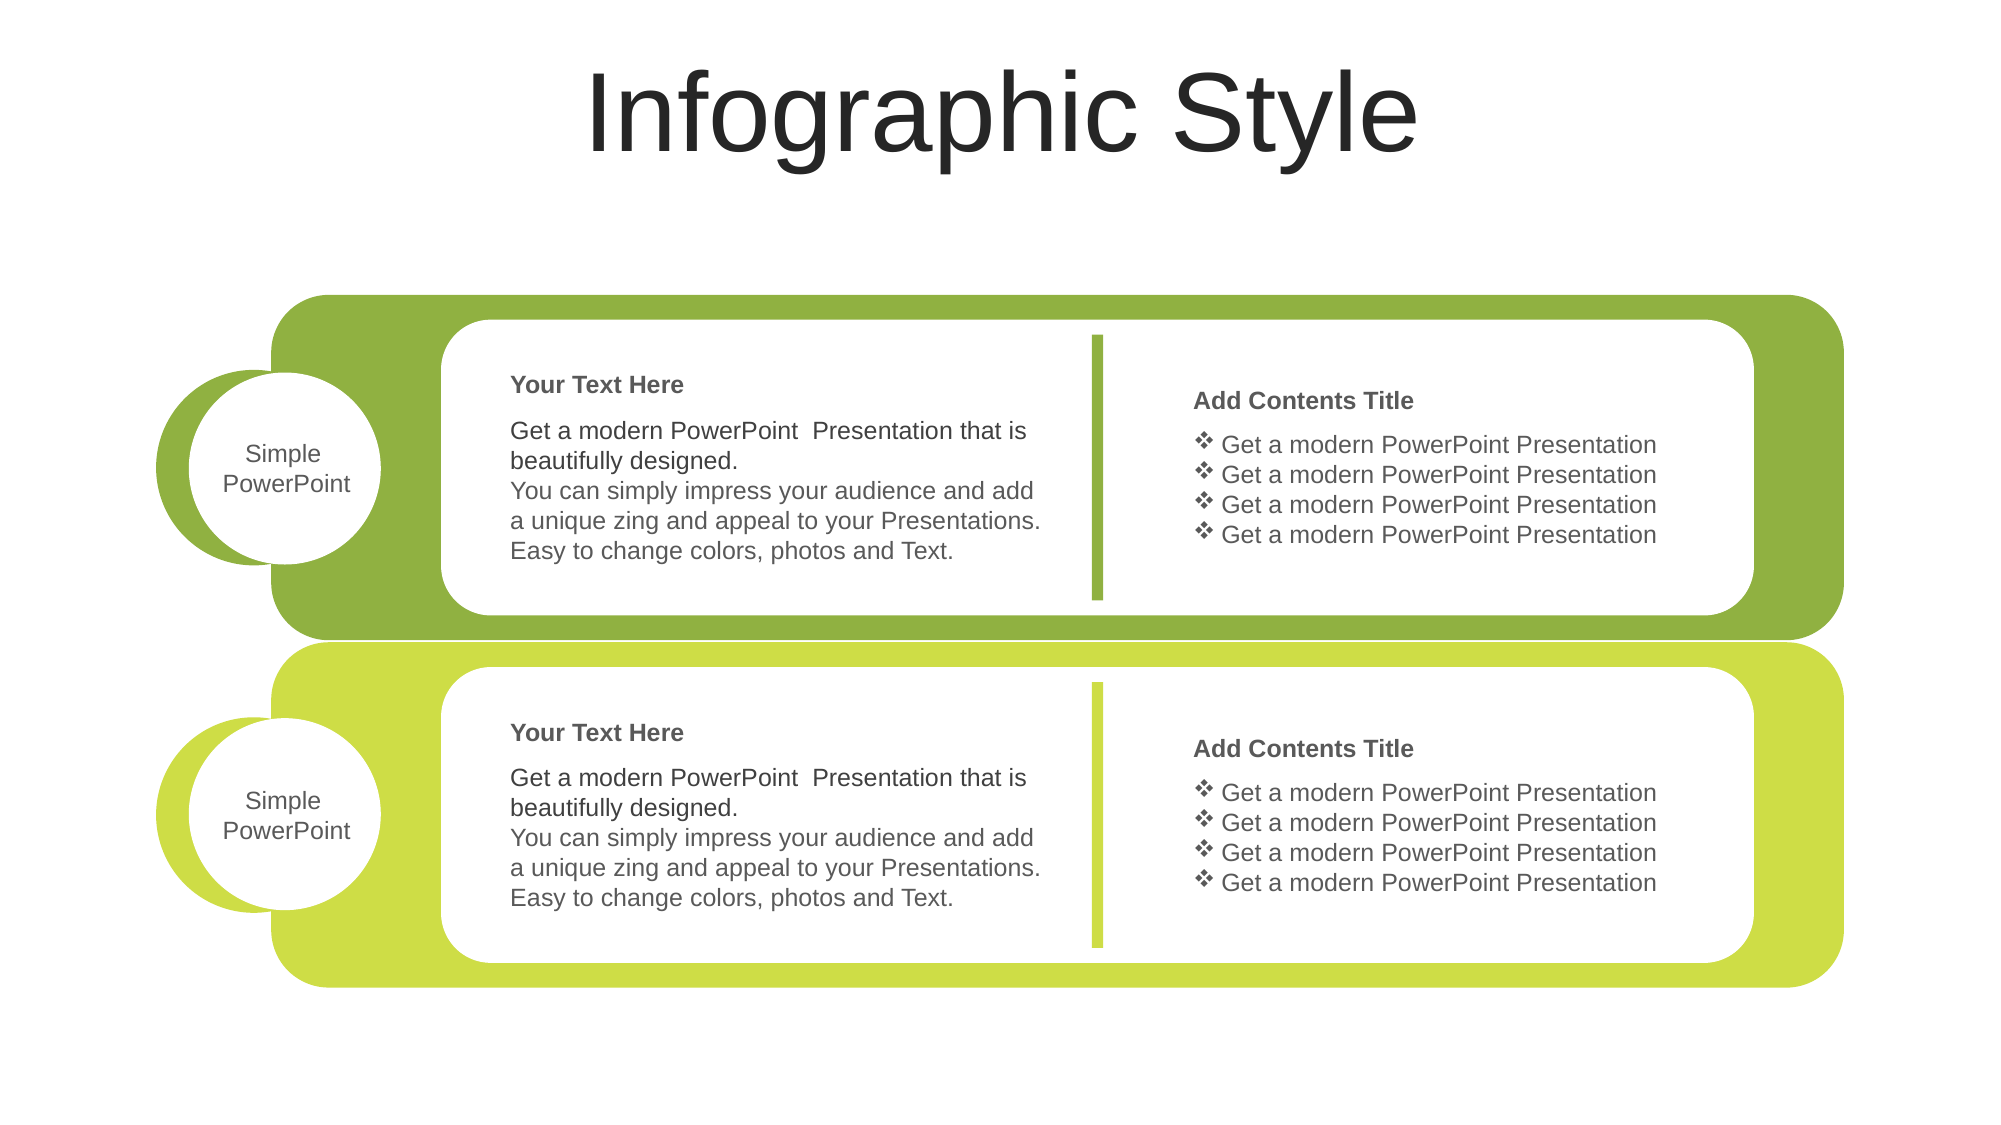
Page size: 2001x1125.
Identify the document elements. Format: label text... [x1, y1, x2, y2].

text_box [440, 666, 1755, 964]
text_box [155, 369, 381, 566]
text_box [1091, 681, 1104, 949]
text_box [495, 708, 1063, 922]
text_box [1178, 377, 1696, 558]
text_box [270, 293, 1845, 641]
text_box [440, 319, 1755, 616]
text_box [155, 717, 381, 913]
text_box [270, 641, 1845, 989]
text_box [495, 361, 1063, 574]
text_box [1091, 334, 1104, 601]
list Infographic Style [53, 55, 1952, 175]
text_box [1178, 724, 1696, 906]
